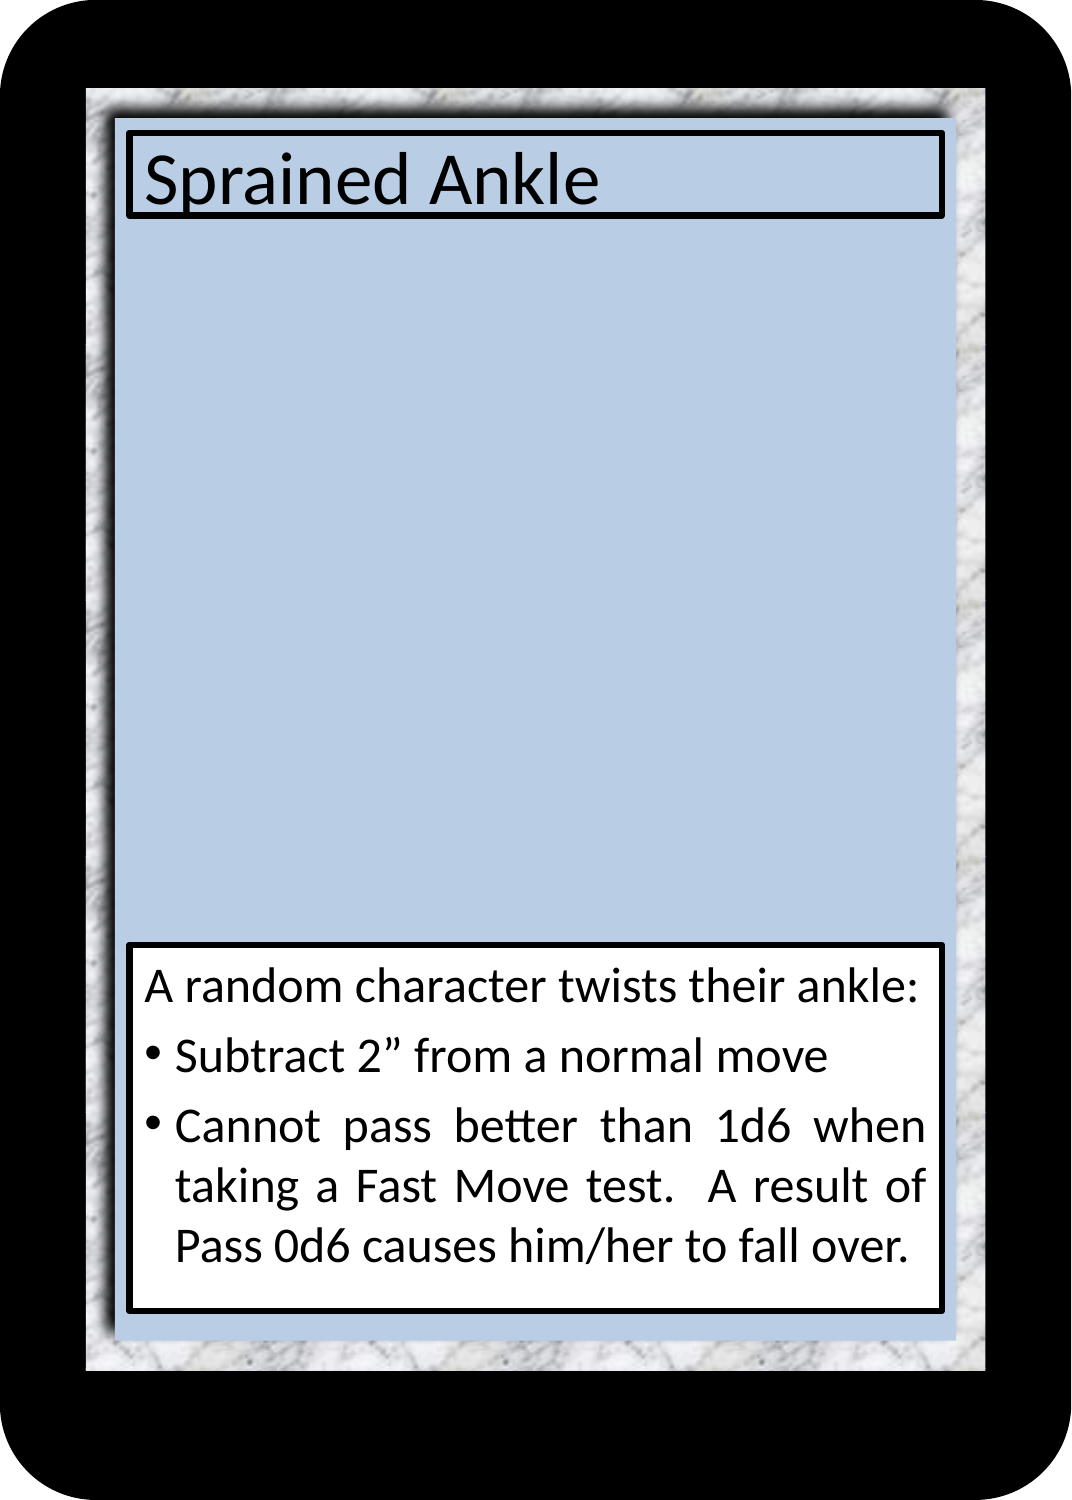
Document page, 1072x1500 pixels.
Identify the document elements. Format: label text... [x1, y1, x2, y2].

list A random character twists their ankle: Subtract 2” from a normal move Cannot pass better than 1d6 when taking a Fast Move test. A result of Pass 0d6 causes him/her to fall over. [126, 942, 945, 1314]
title Sprained Ankle [126, 130, 945, 219]
picture [85, 88, 986, 1371]
